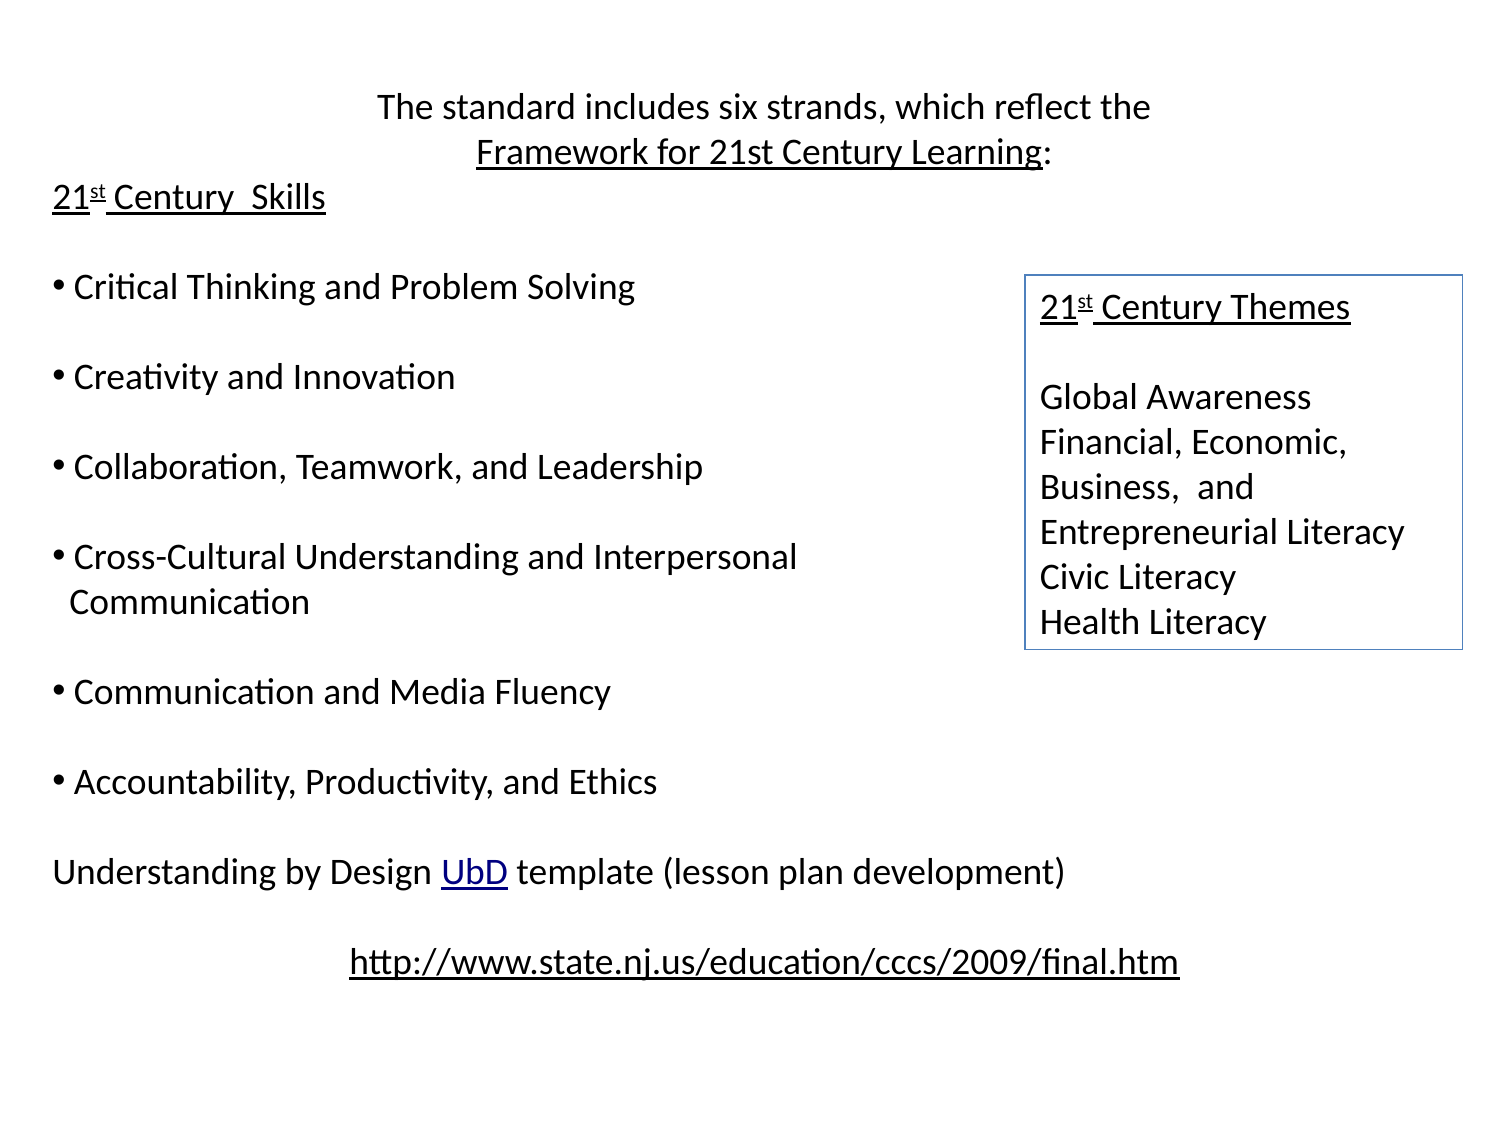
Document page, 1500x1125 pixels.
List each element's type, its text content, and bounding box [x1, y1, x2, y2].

text_box The standard includes six strands, which reflect the Framework for 21st Century Learning: 21st Century Skills Critical Thinking and Problem Solving Creativity and Innovation Collaboration, Teamwork, and Leadership Cross-Cultural Understanding and Interpersonal Communication Communication and Media Fluency Accountability, Productivity, and Ethics Understanding by Design UbD template (lesson plan development) http://www.state.nj.us/education/cccs/2009/final.htm [37, 74, 1500, 990]
text_box 21st Century Themes Global Awareness Financial, Economic, Business, and Entrepreneurial Literacy Civic Literacy Health Literacy [1024, 274, 1463, 650]
